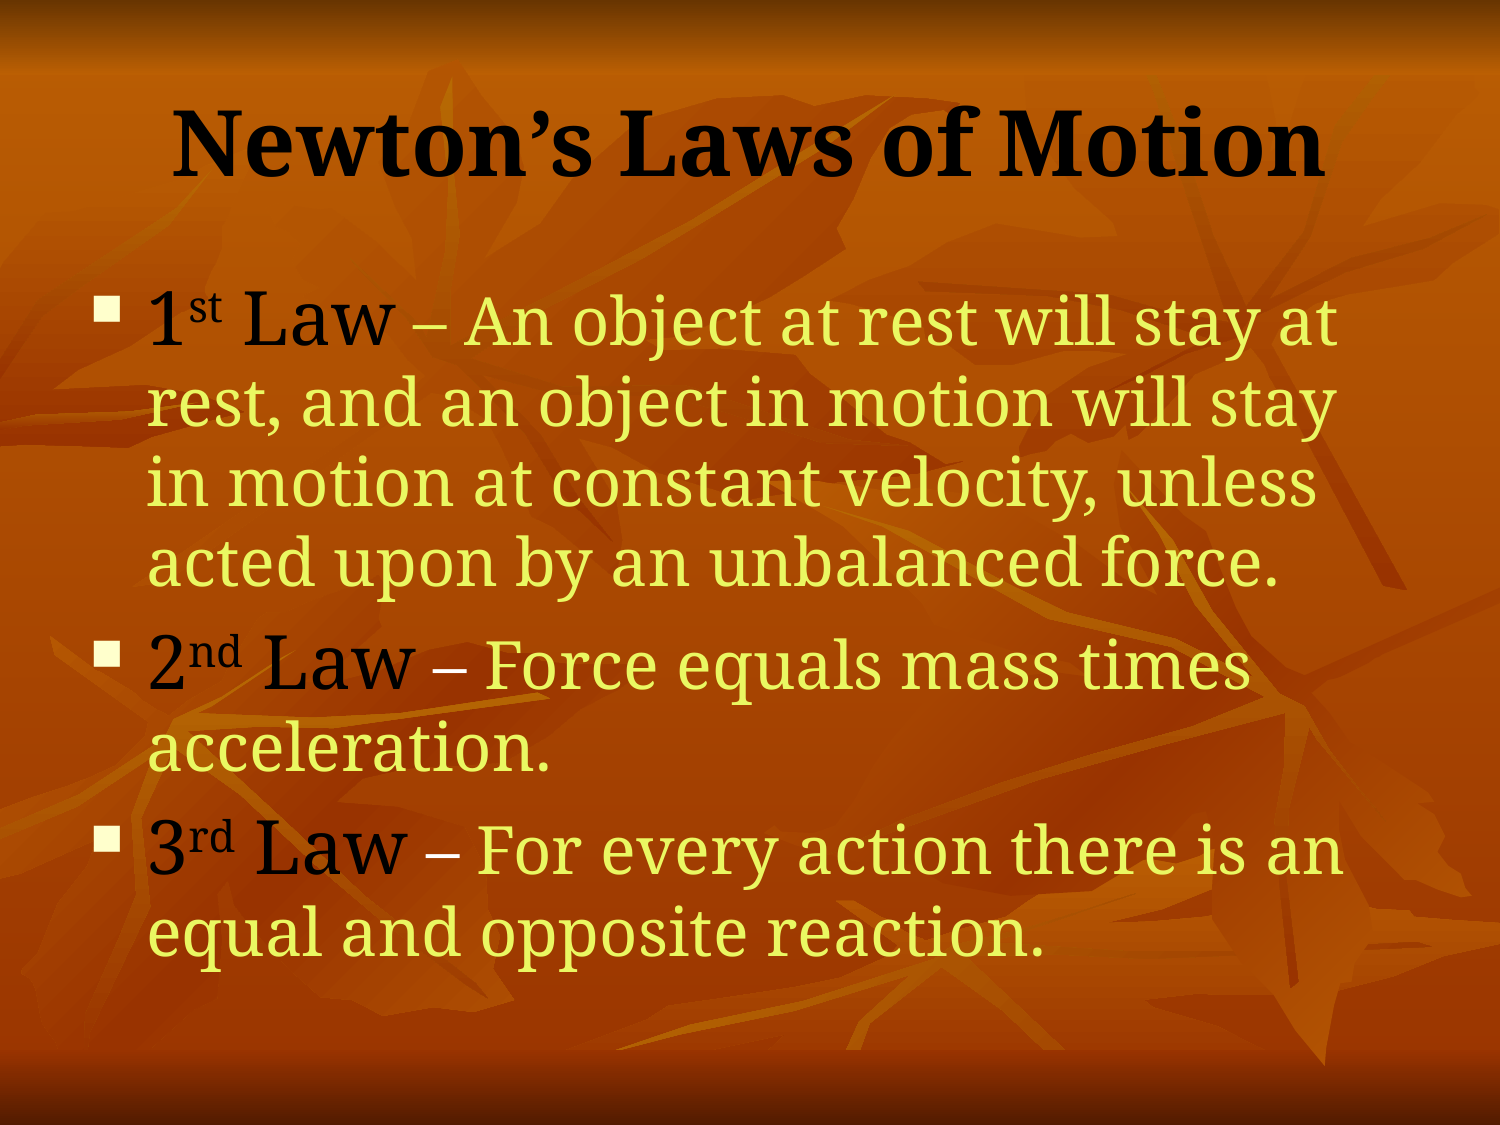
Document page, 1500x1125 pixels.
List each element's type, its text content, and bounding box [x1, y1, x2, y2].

list 1st Law – An object at rest will stay at rest, and an object in motion will stay in motion at constant velocity, unless acted upon by an unbalanced force. 2nd Law – Force equals mass times acceleration. 3rd Law – For every action there is an equal and opposite reaction. [74, 262, 1413, 1006]
title Newton’s Laws of Motion [74, 45, 1426, 234]
